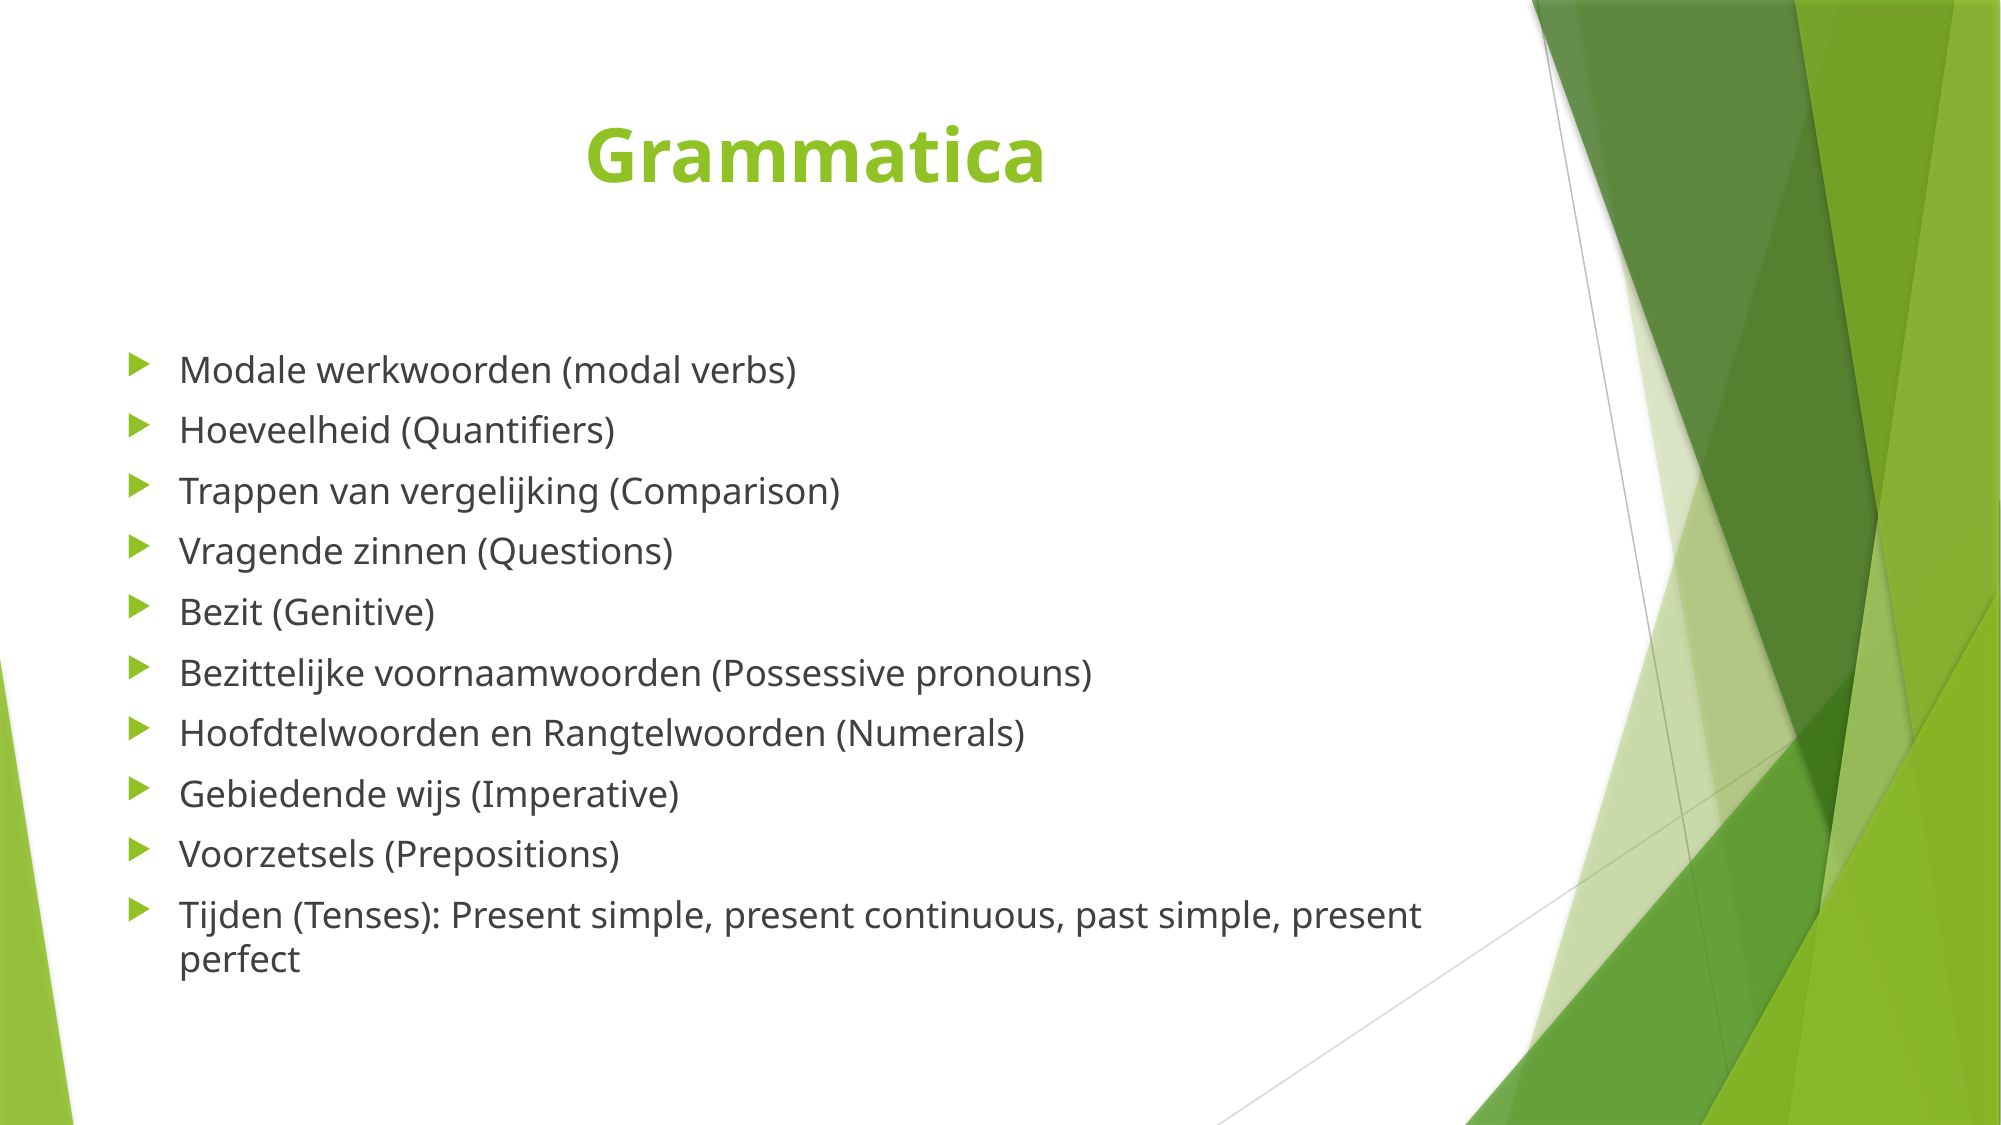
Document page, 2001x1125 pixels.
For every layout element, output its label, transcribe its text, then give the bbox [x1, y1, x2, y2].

list Modale werkwoorden (modal verbs) Hoeveelheid (Quantifiers) Trappen van vergelijking (Comparison) Vragende zinnen (Questions) Bezit (Genitive) Bezittelijke voornaamwoorden (Possessive pronouns) Hoofdtelwoorden en Rangtelwoorden (Numerals) Gebiedende wijs (Imperative) Voorzetsels (Prepositions) Tijden (Tenses): Present simple, present continuous, past simple, present perfect [111, 339, 1544, 992]
title Grammatica [111, 99, 1522, 317]
